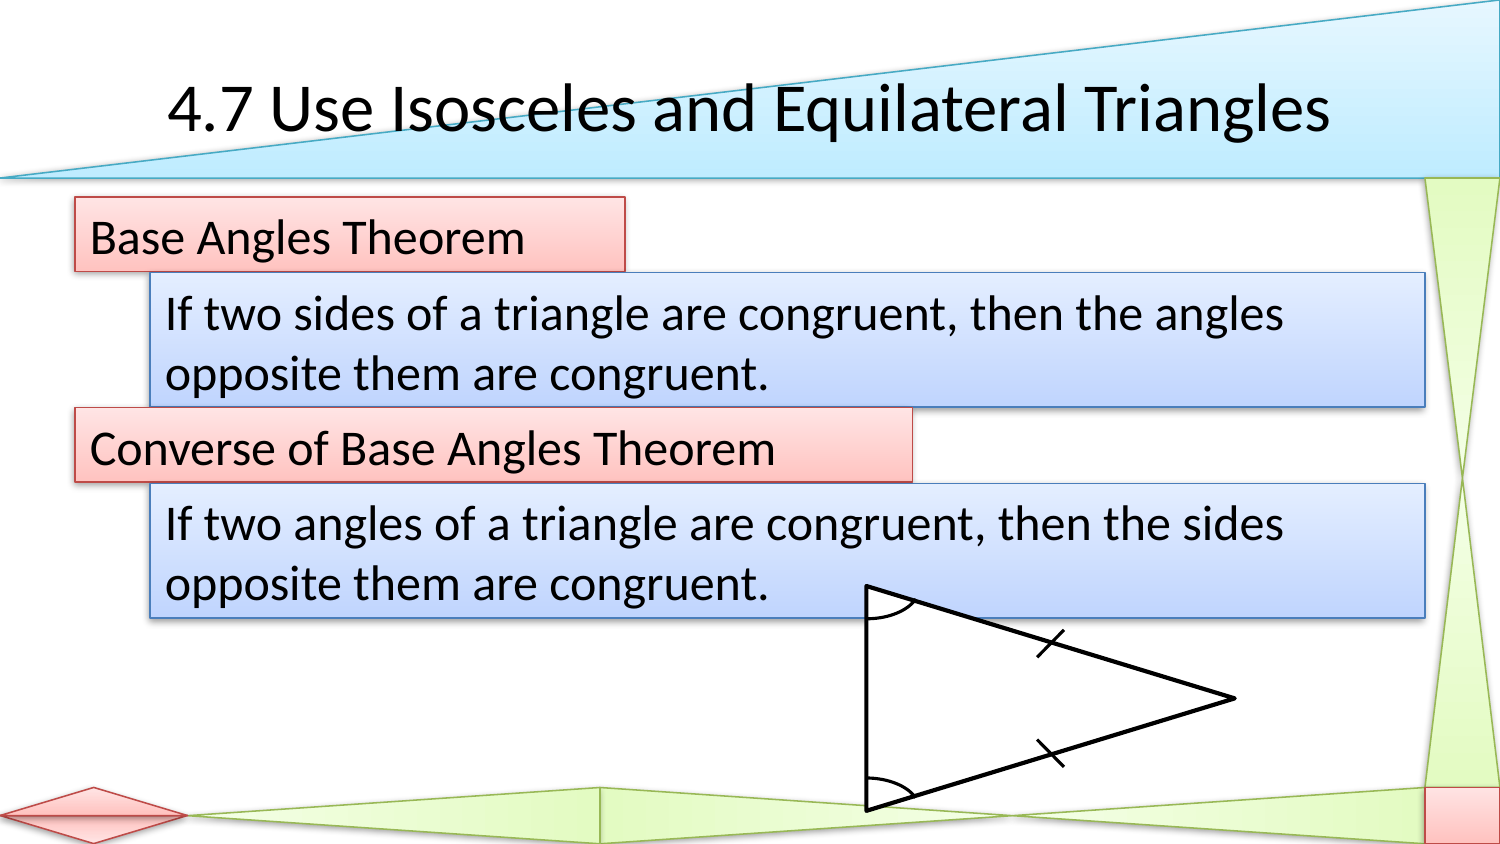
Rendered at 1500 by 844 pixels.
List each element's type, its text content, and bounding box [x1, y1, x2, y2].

text_box If two sides of a triangle are congruent, then the angles opposite them are congruent. [149, 272, 1426, 408]
text_box If two angles of a triangle are congruent, then the sides opposite them are congruent. [149, 483, 1426, 619]
title 4.7 Use Isosceles and Equilateral Triangles [75, 33, 1425, 175]
text_box Converse of Base Angles Theorem [74, 407, 913, 483]
text_box Base Angles Theorem [74, 196, 626, 272]
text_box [878, 487, 1170, 844]
